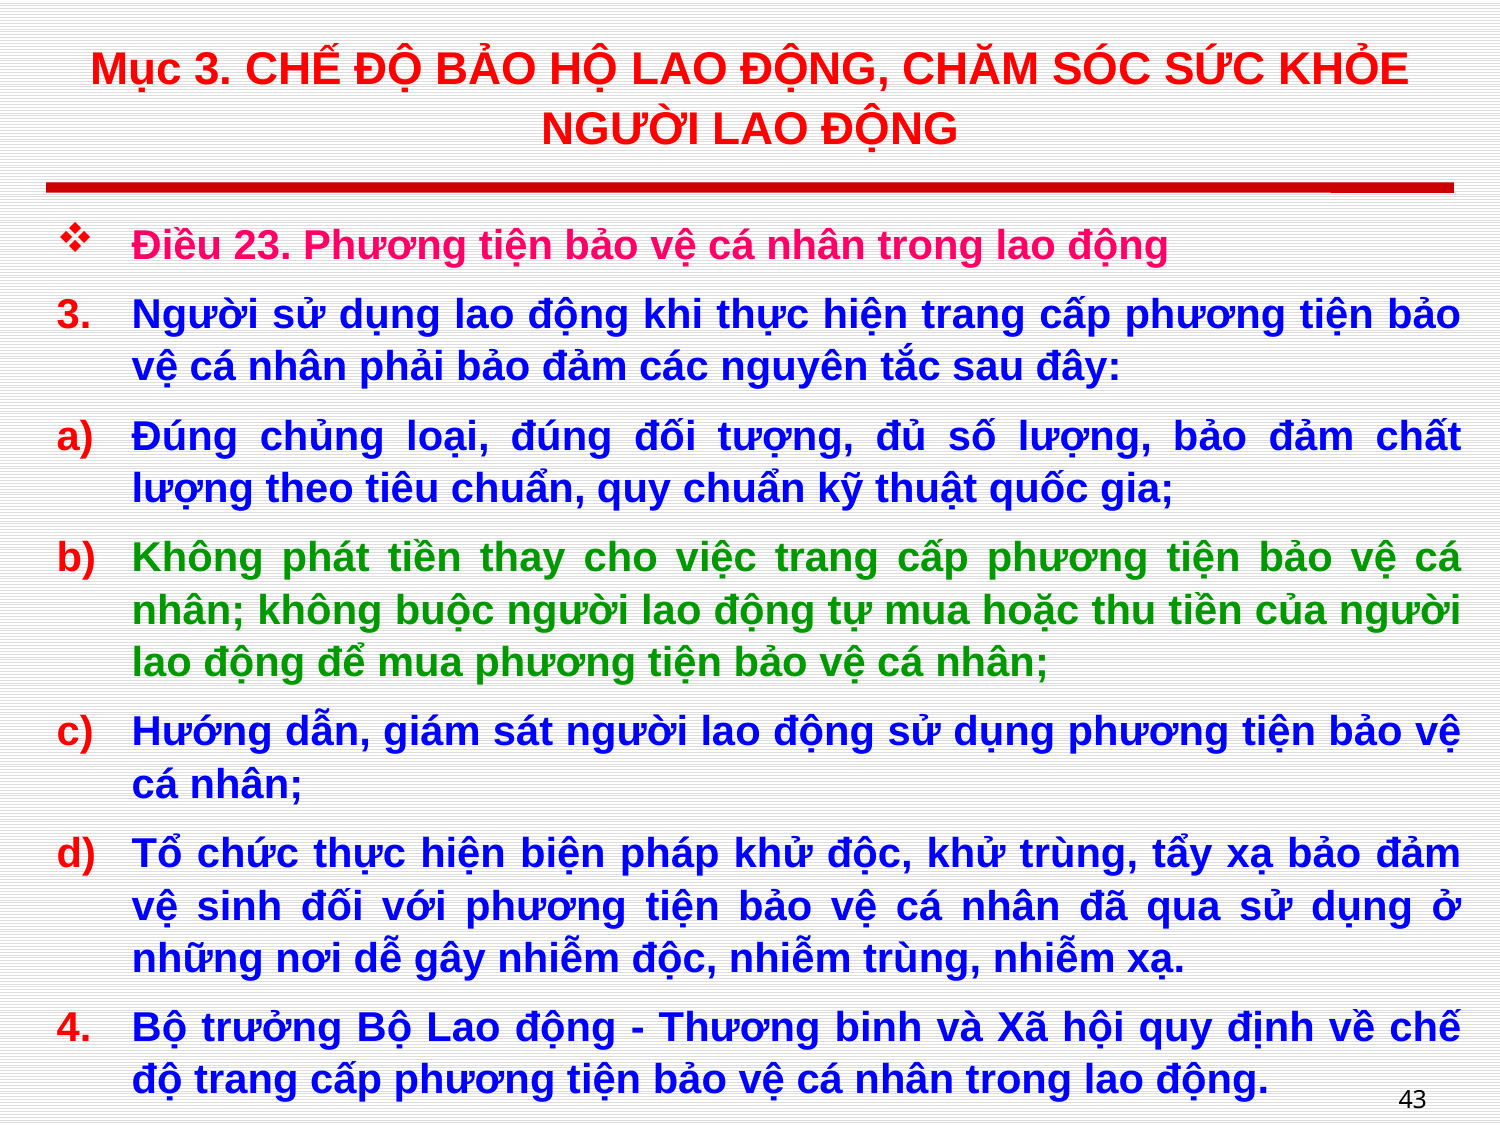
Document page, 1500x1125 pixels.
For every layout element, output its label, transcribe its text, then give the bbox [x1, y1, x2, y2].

title Mục 3. CHẾ ĐỘ BẢO HỘ LAO ĐỘNG, CHĂM SÓC SỨC KHỎE NGƯỜI LAO ĐỘNG [38, 24, 1463, 163]
text_box Điều 23. Phương tiện bảo vệ cá nhân trong lao động Người sử dụng lao động khi thực hiện trang cấp phương tiện bảo vệ cá nhân phải bảo đảm các nguyên tắc sau đây: Đúng chủng loại, đúng đối tượng, đủ số lượng, bảo đảm chất lượng theo tiêu chuẩn, quy chuẩn kỹ thuật quốc gia; Không phát tiền thay cho việc trang cấp phương tiện bảo vệ cá nhân; không buộc người lao động tự mua hoặc thu tiền của người lao động để mua phương tiện bảo vệ cá nhân; Hướng dẫn, giám sát người lao động sử dụng phương tiện bảo vệ cá nhân; Tổ chức thực hiện biện pháp khử độc, khử trùng, tẩy xạ bảo đảm vệ sinh đối với phương tiện bảo vệ cá nhân đã qua sử dụng ở những nơi dễ gây nhiễm độc, nhiễm trùng, nhiễm xạ. Bộ trưởng Bộ Lao động - Thương binh và Xã hội quy định về chế độ trang cấp phương tiện bảo vệ cá nhân trong lao động. [23, 199, 1477, 1088]
